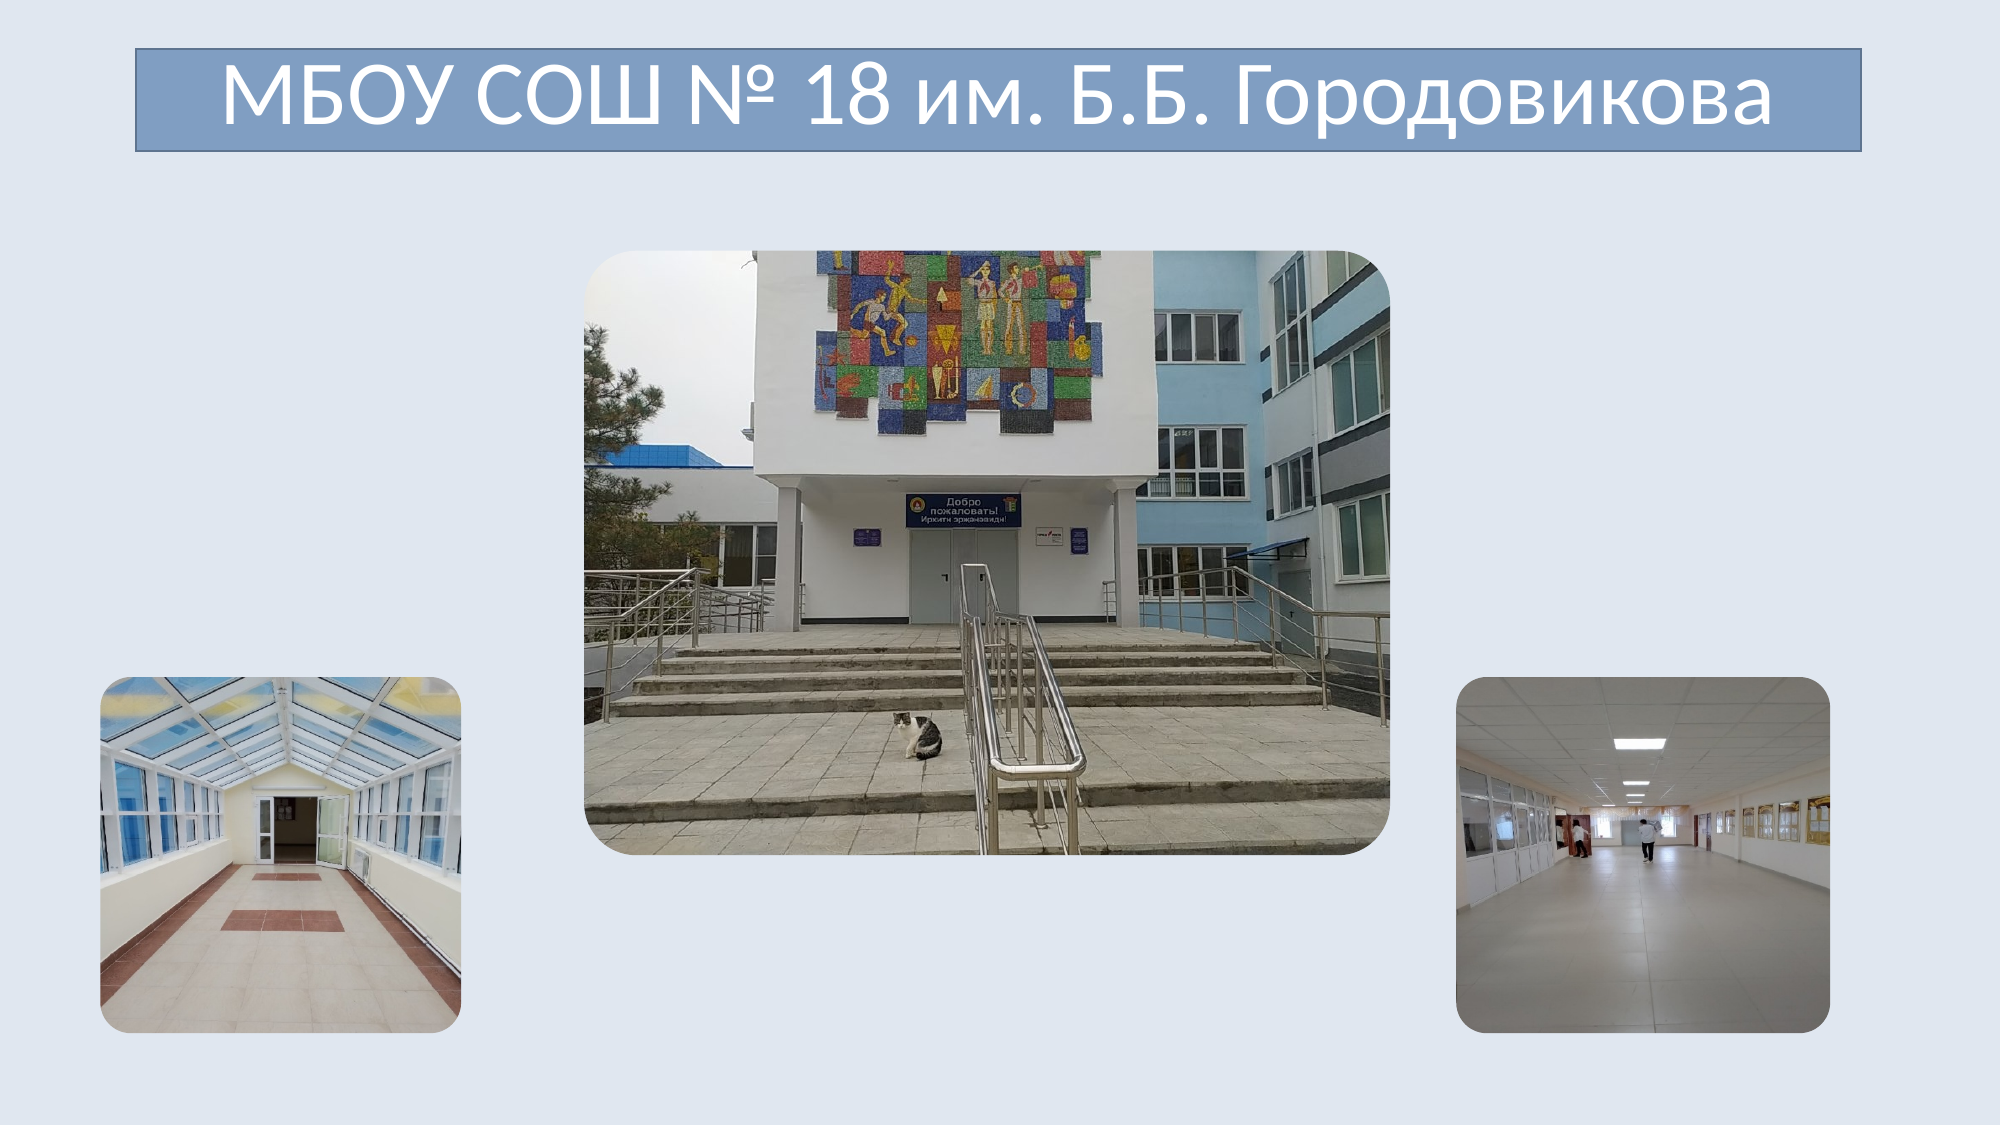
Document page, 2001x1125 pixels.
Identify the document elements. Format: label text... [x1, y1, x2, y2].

picture [1456, 676, 1831, 1034]
title МБОУ СОШ № 18 им. Б.Б. Городовикова [135, 48, 1862, 152]
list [584, 250, 1391, 856]
picture [100, 676, 462, 1034]
